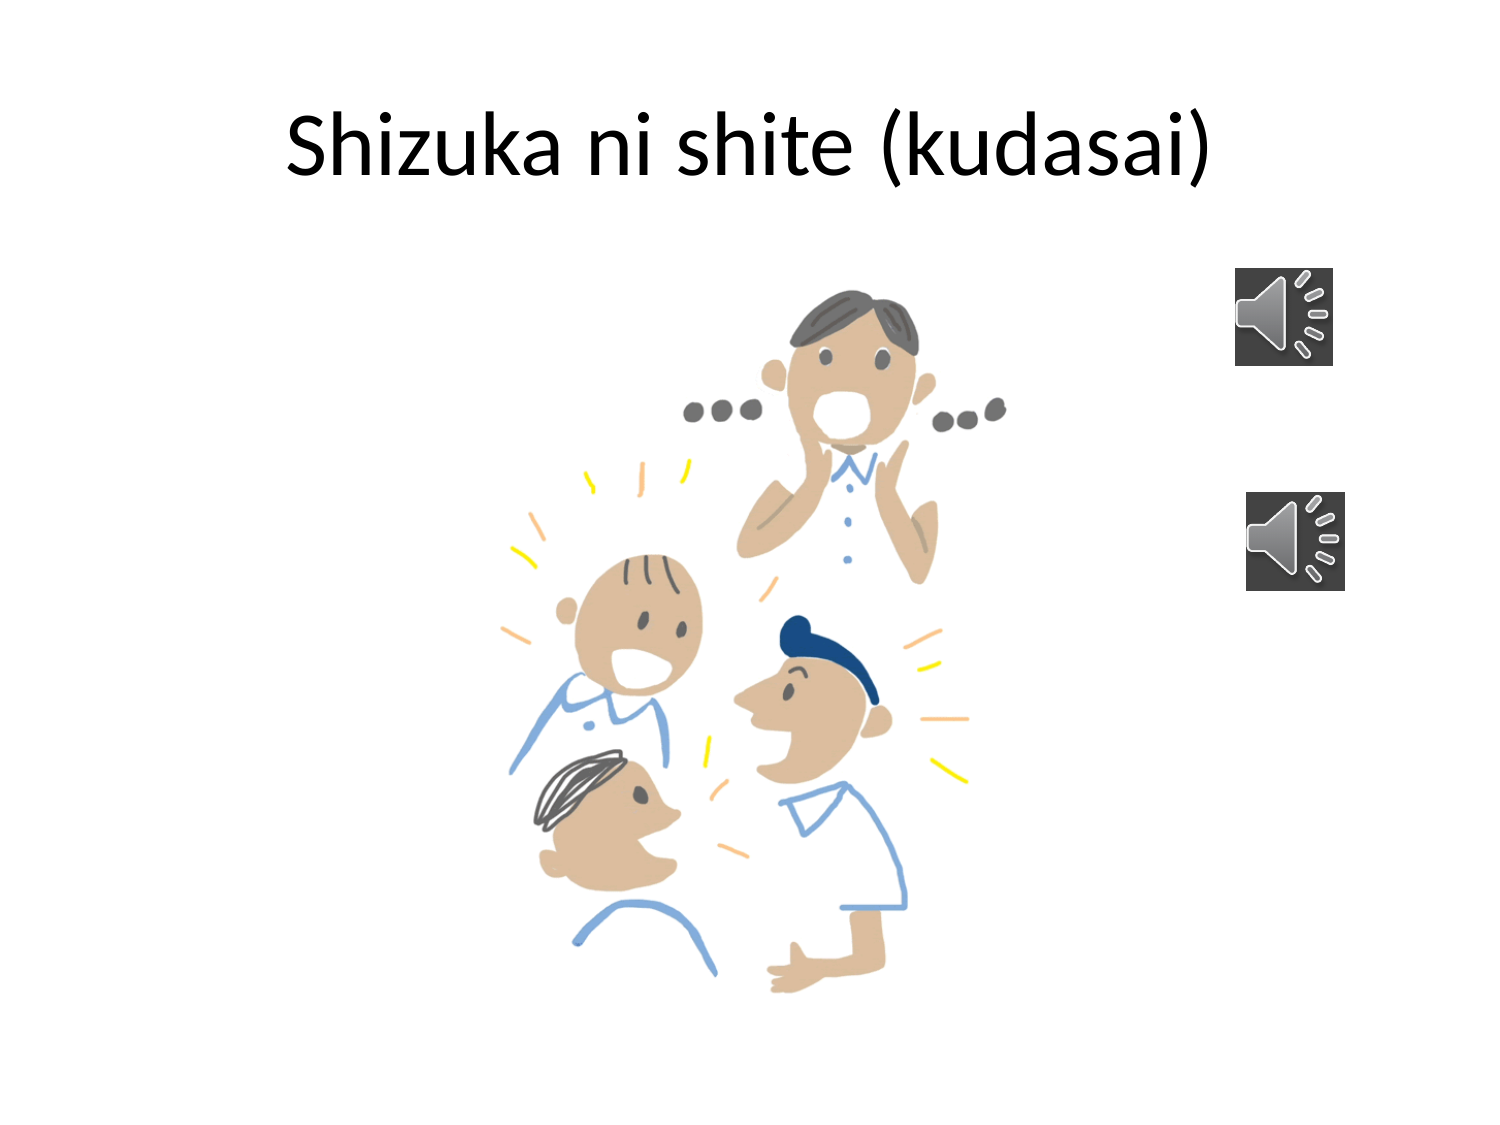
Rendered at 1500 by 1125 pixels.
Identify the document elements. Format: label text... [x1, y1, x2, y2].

title Shizuka ni shite (kudasai) [75, 45, 1425, 233]
picture [1245, 491, 1346, 592]
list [234, 262, 1266, 1006]
picture [1234, 266, 1335, 368]
